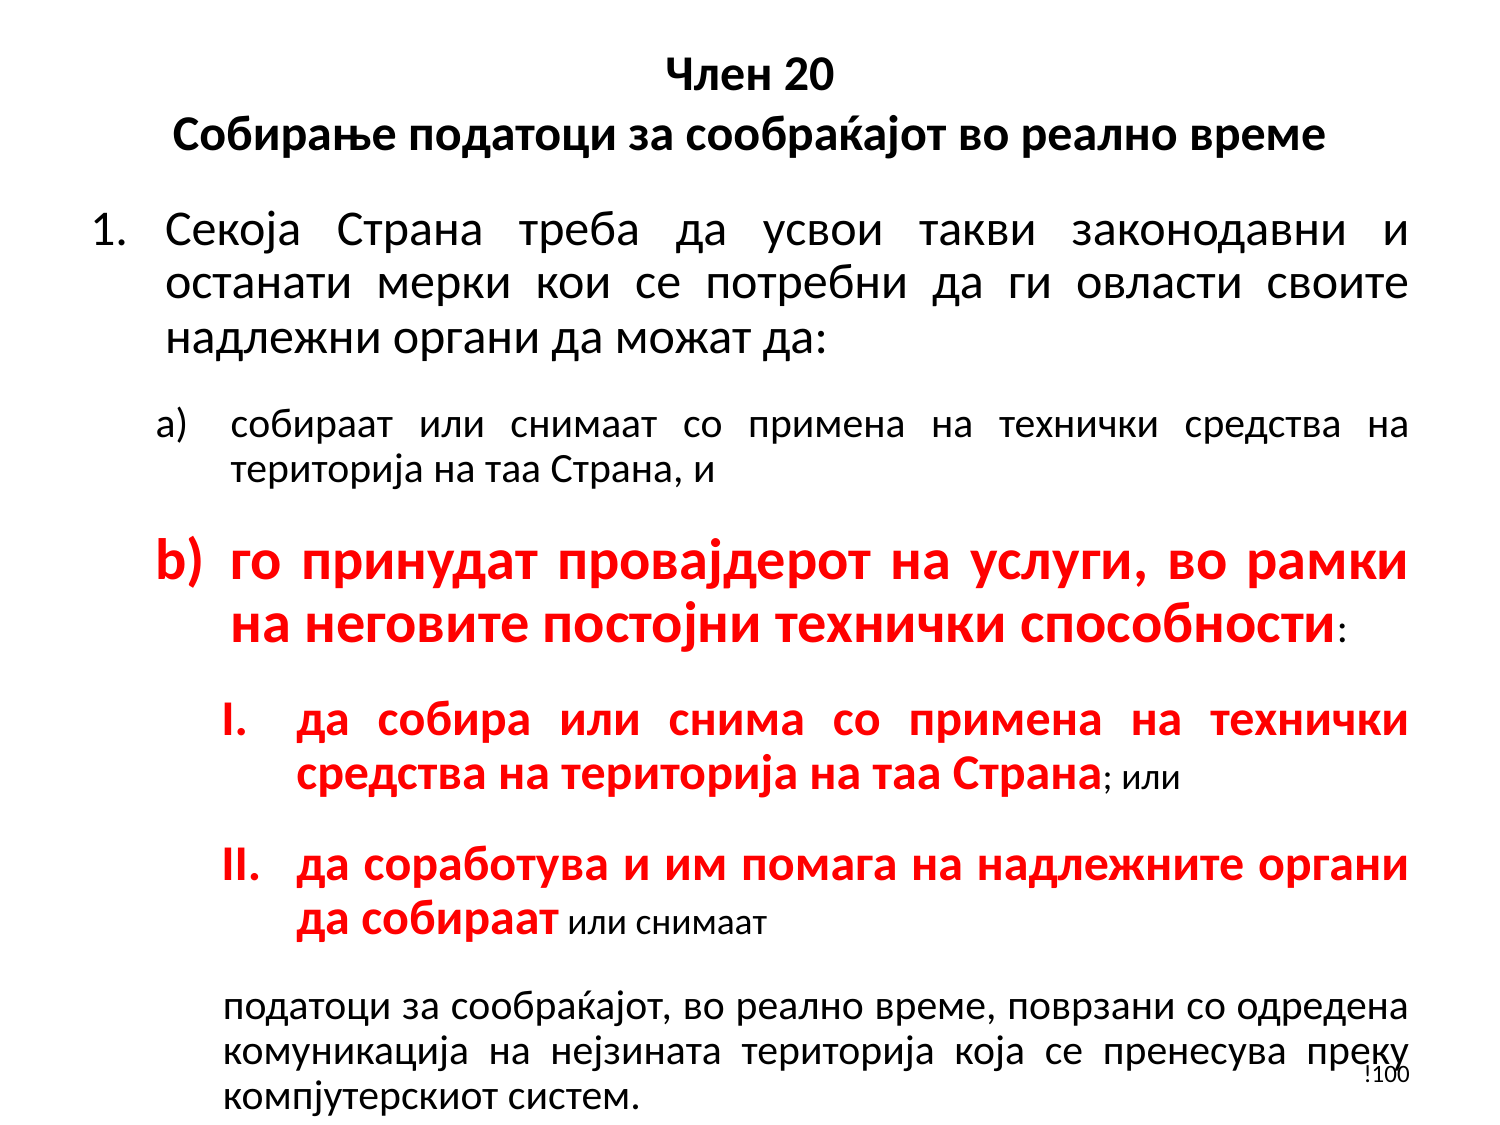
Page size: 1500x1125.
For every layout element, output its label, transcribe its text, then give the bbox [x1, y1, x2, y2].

text_box Секоја Страна треба да усвои такви законодавни и останати мерки кои се потребни да ги овласти своите надлежни органи да можат да: собираат или снимаат со примена на технички средства на територија на таа Страна, и го принудат провајдерот на услуги, во рамки на неговите постојни технички способности: да собира или снима со примена на технички средства на територија на таа Страна; или да соработува и им помага на надлежните органи да собираат или снимаат податоци за сообраќајот, во реално време, поврзани со одредена комуникација на нејзината територија која се пренесува преку компјутерскиот систем. [74, 194, 1425, 965]
slide_number !100 [1074, 1042, 1425, 1103]
title Член 20 Собирање податоци за сообраќајот во реално време [74, 6, 1426, 195]
